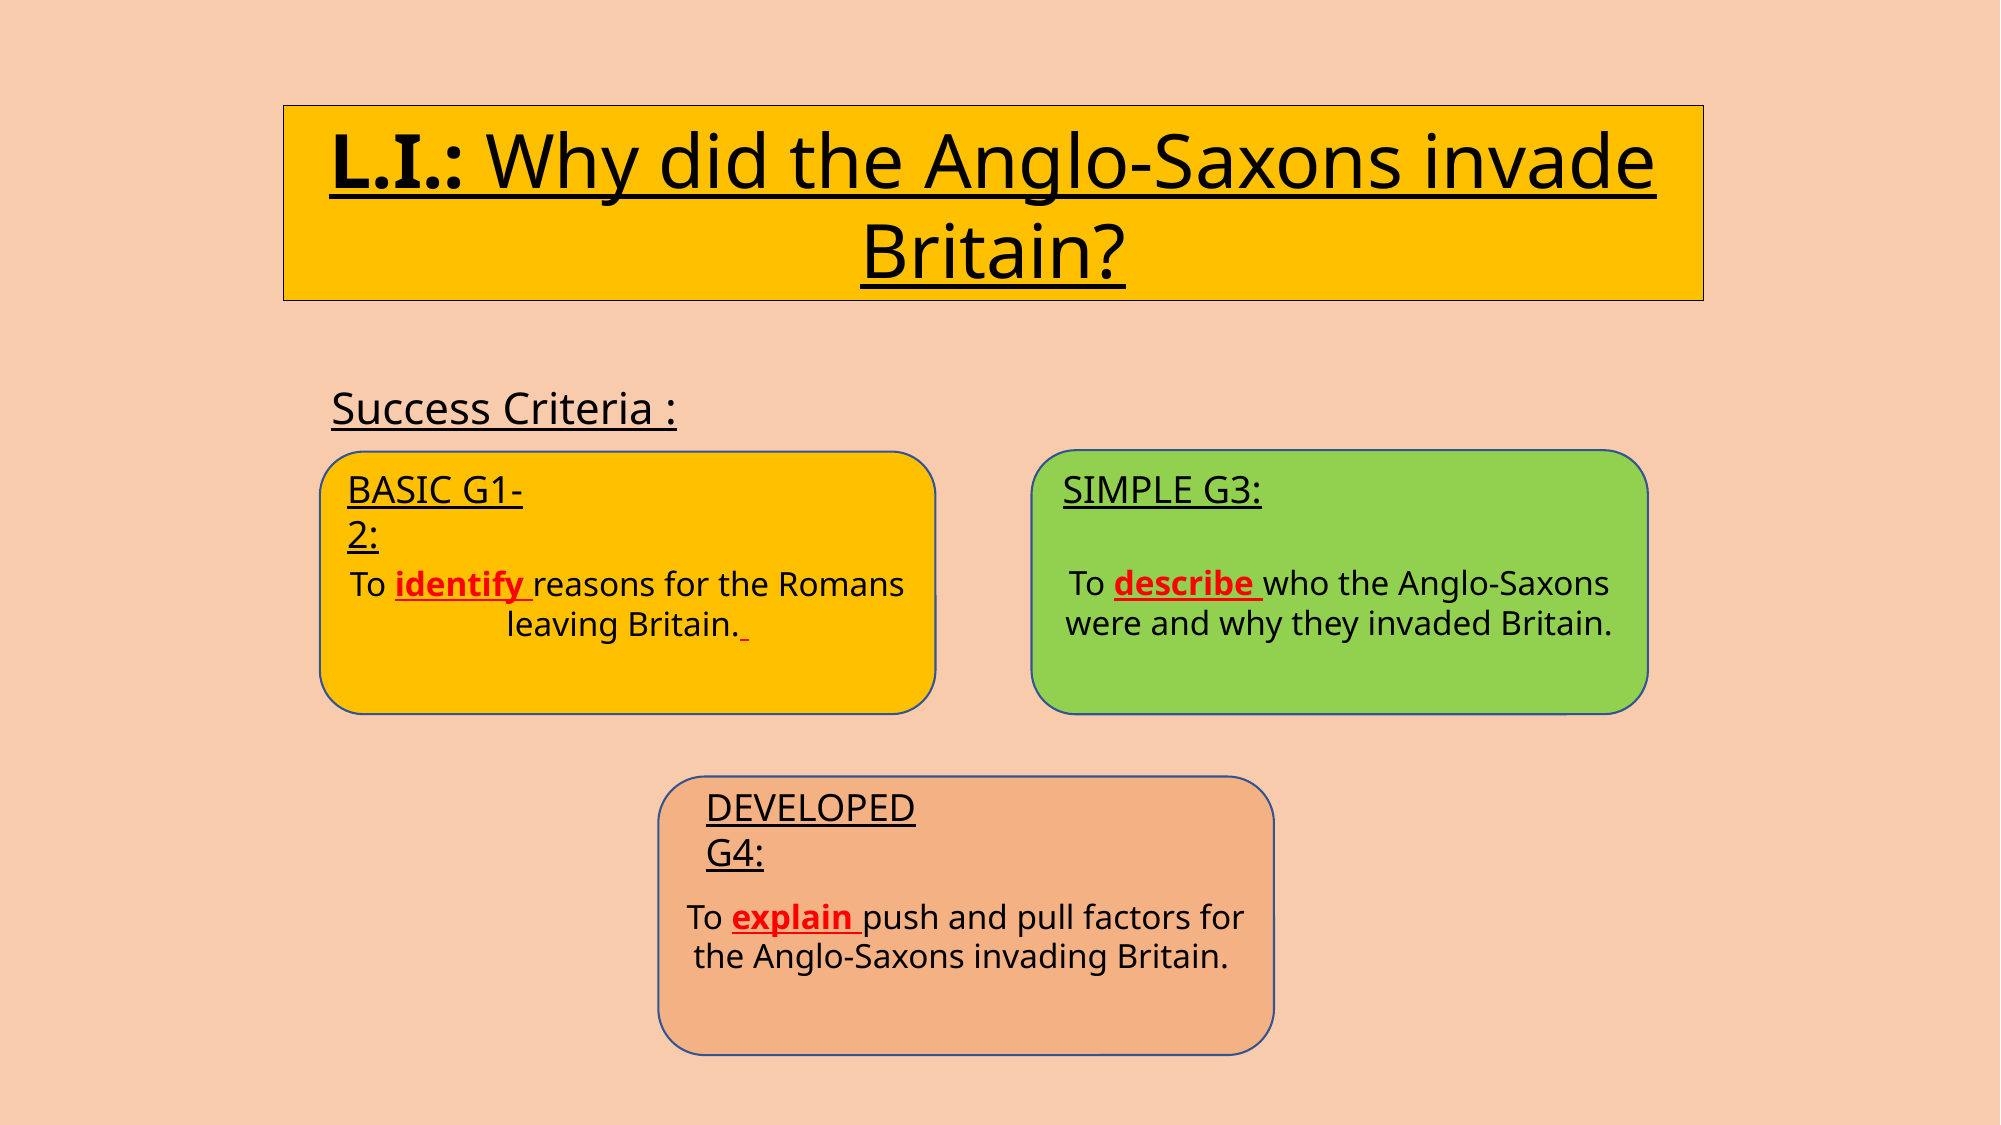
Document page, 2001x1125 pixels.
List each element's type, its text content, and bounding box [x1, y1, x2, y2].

text_box To describe who the Anglo-Saxons were and why they invaded Britain. [1030, 449, 1649, 716]
text_box To explain push and pull factors for the Anglo-Saxons invading Britain. [657, 775, 1276, 1057]
text_box DEVELOPED G4: [690, 776, 962, 882]
text_box Success Criteria : [316, 373, 1000, 441]
text_box BASIC G1-2: [332, 458, 564, 564]
text_box To identify reasons for the Romans leaving Britain. [318, 450, 937, 716]
text_box L.I.: Why did the Anglo-Saxons invade Britain? [283, 105, 1704, 301]
text_box SIMPLE G3: [1047, 458, 1280, 519]
